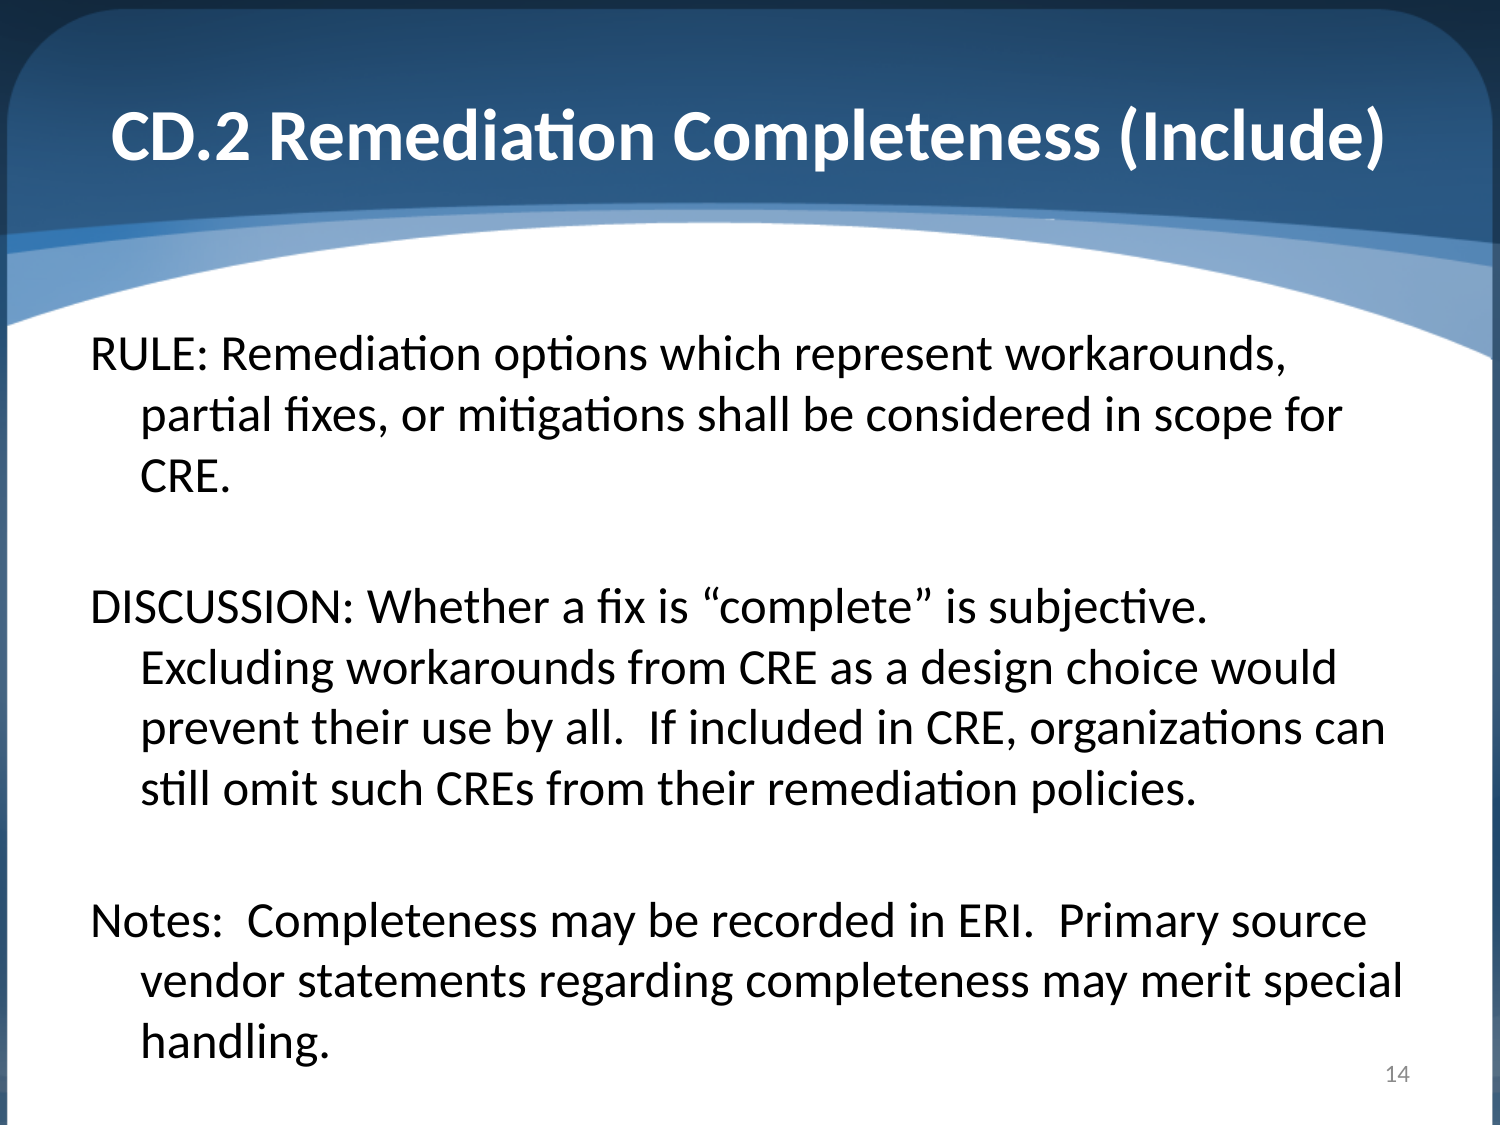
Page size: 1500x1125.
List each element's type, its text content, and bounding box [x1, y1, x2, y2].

list RULE: Remediation options which represent workarounds, partial fixes, or mitigations shall be considered in scope for CRE. DISCUSSION: Whether a fix is “complete” is subjective. Excluding workarounds from CRE as a design choice would prevent their use by all. If included in CRE, organizations can still omit such CREs from their remediation policies. Notes: Completeness may be recorded in ERI. Primary source vendor statements regarding completeness may merit special handling. [74, 312, 1426, 1088]
title CD.2 Remediation Completeness (Include) [75, 37, 1425, 225]
slide_number 14 [1074, 1042, 1425, 1103]
picture [0, 0, 1500, 1125]
